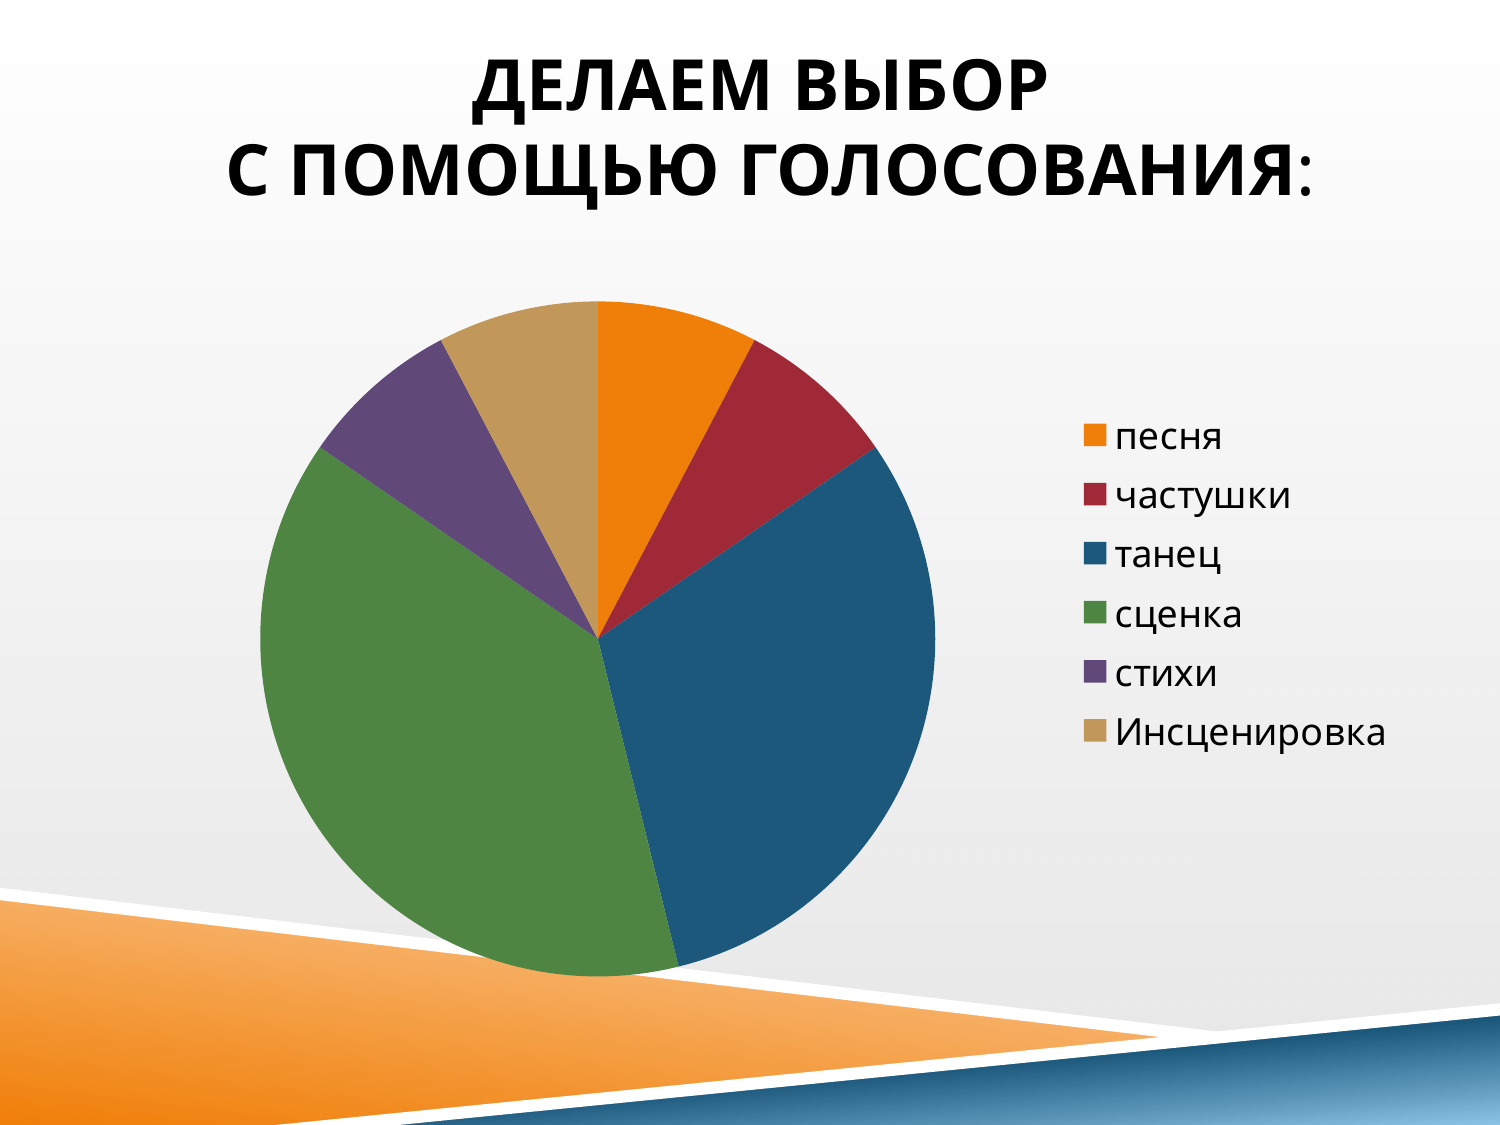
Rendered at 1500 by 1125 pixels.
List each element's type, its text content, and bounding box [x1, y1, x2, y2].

chart [123, 172, 1412, 994]
title Делаем выбор с помощью голосования: [123, 30, 1399, 172]
